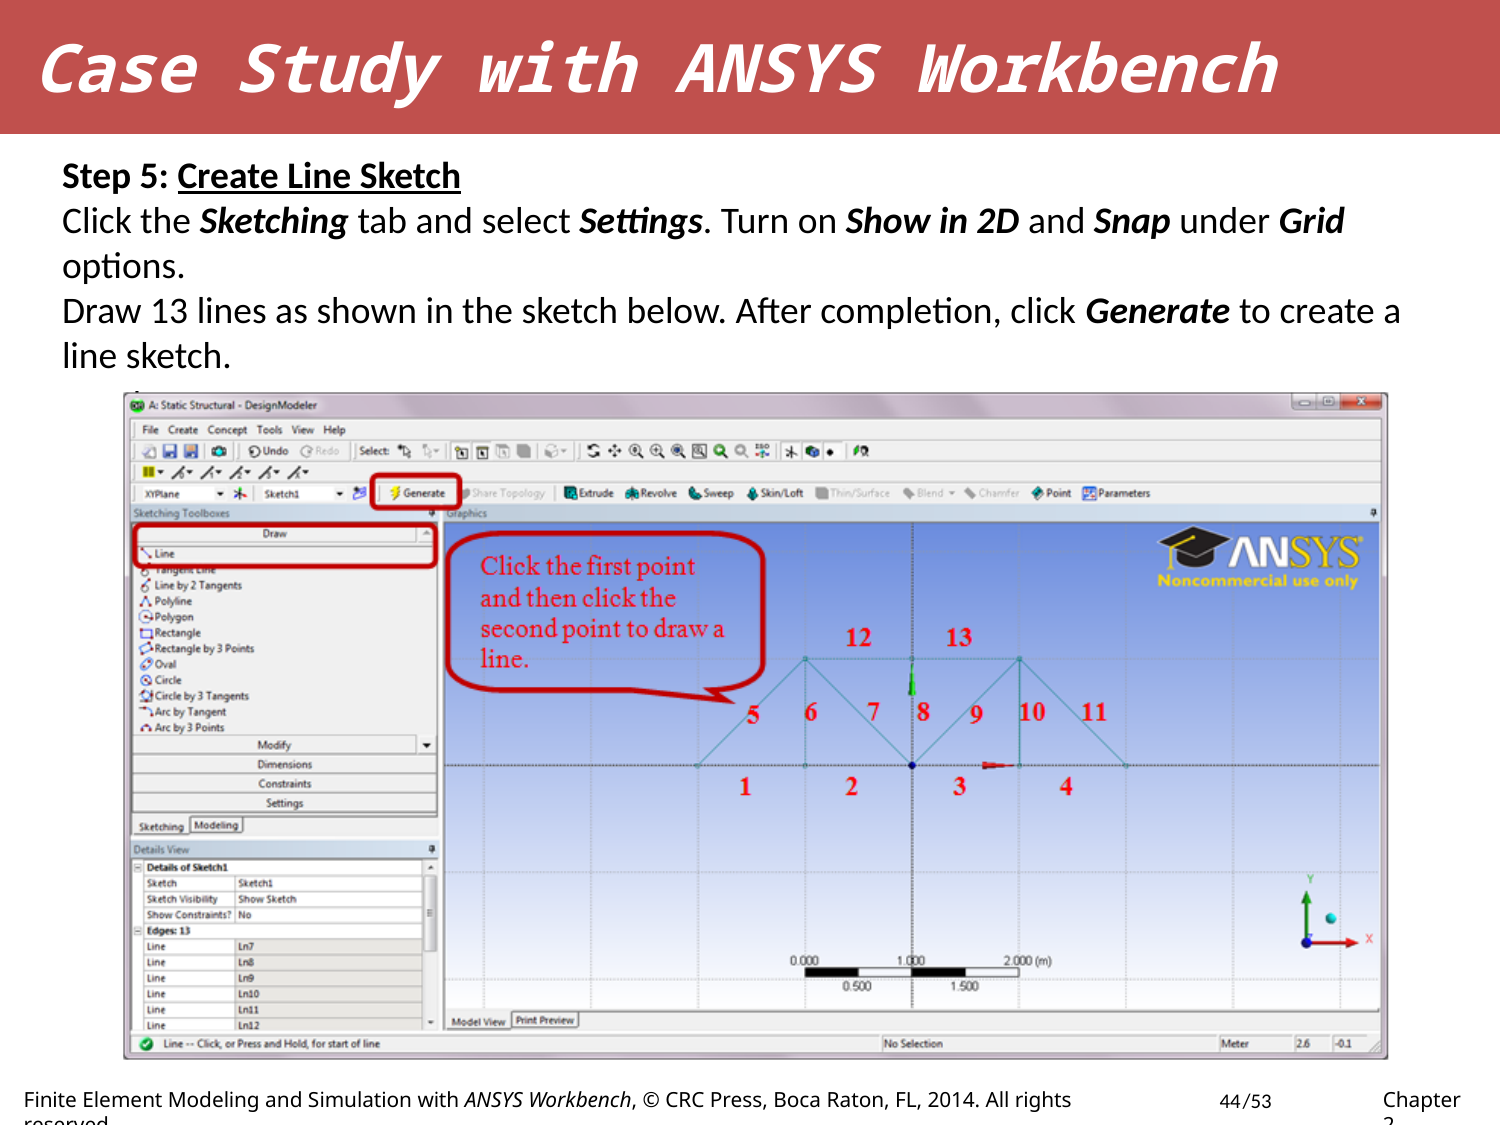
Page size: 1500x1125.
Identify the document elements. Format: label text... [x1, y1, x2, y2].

text_box Case Study with ANSYS Workbench [19, 17, 1496, 113]
slide_number 44 [1204, 1080, 1285, 1125]
text_box Step 5: Create Line Sketch Click the Sketching tab and select Settings. Turn on Show in 2D and Snap under Grid options. Draw 13 lines as shown in the sketch below. After completion, click Generate to create a line sketch. [47, 143, 1439, 384]
picture [122, 390, 1393, 1063]
